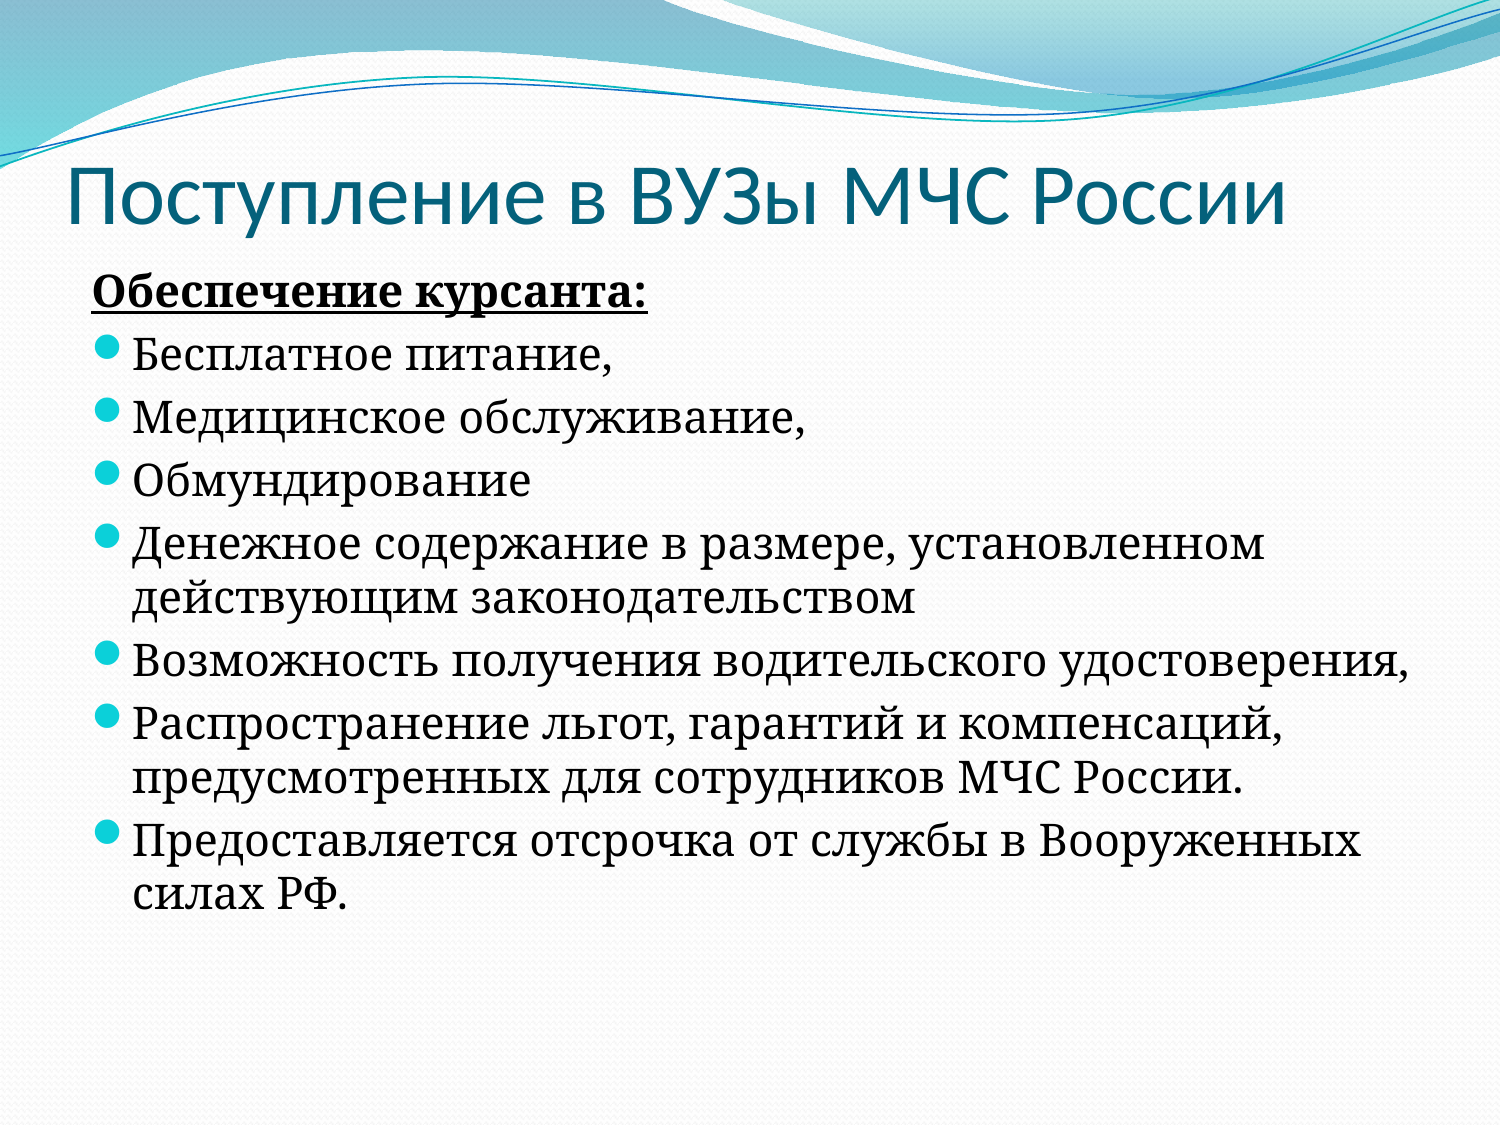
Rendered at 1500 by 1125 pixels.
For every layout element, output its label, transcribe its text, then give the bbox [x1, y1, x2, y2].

list Обеспечение курсанта: Бесплатное питание, Медицинское обслуживание, Обмундирование Денежное содержание в размере, установленном действующим законодательством Возможность получения водительского удостоверения, Распространение льгот, гарантий и компенсаций, предусмотренных для сотрудников МЧС России. Предоставляется отсрочка от службы в Вооруженных силах РФ. [76, 255, 1427, 976]
title Поступление в ВУЗы МЧС России [64, 54, 1415, 243]
